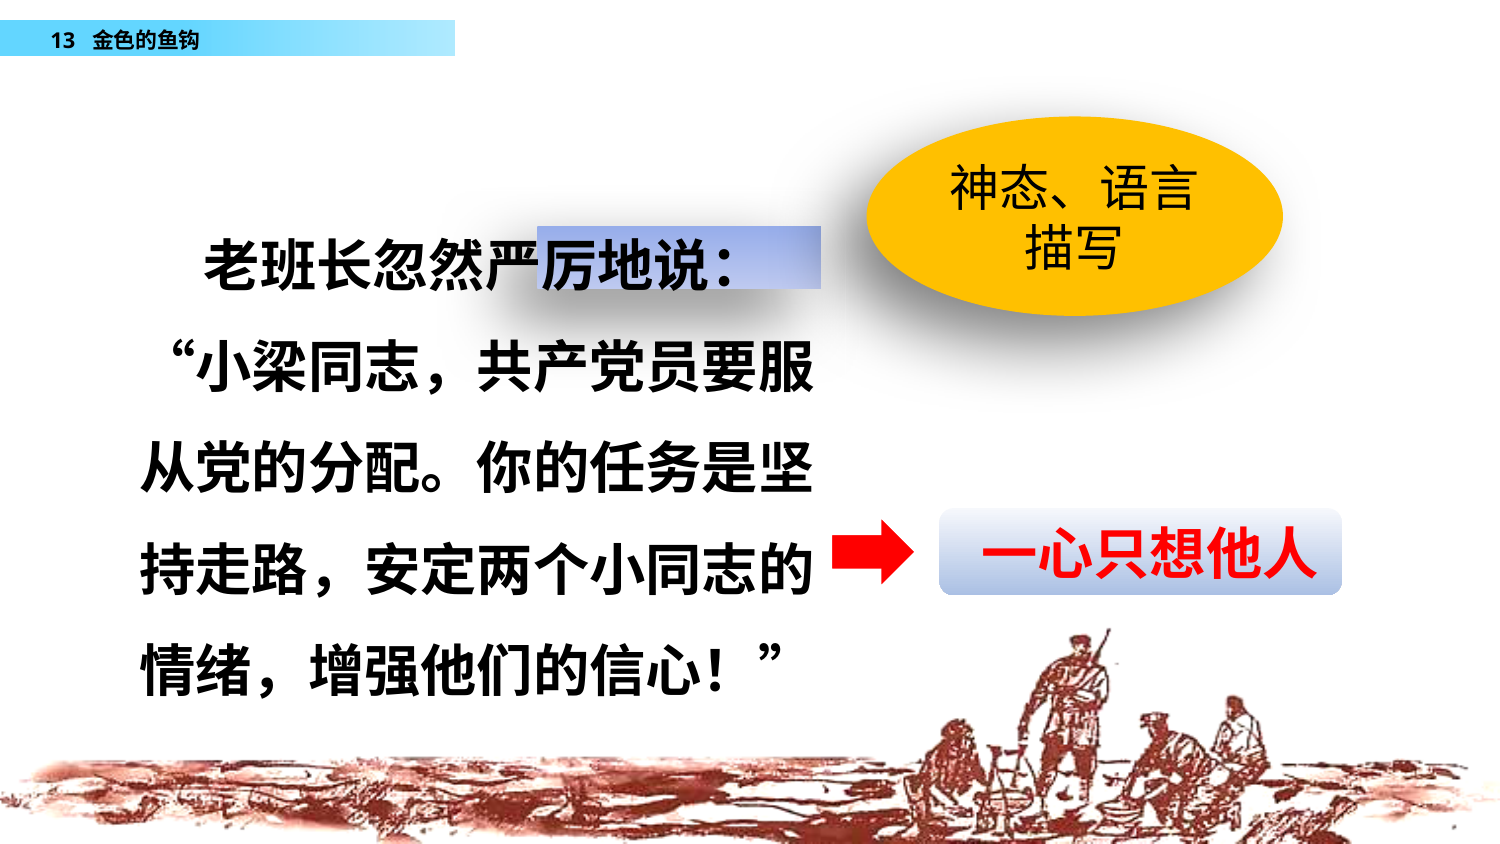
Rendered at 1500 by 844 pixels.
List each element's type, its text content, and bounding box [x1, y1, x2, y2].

text_box 神态、语言描写 [865, 115, 1285, 317]
text_box 老班长忽然严厉地说：“小梁同志，共产党员要服从党的分配。你的任务是坚持走路，安定两个小同志的情绪，增强他们的信心！” [128, 190, 846, 709]
text_box [830, 513, 918, 590]
text_box 一心只想他人 [939, 508, 1342, 596]
